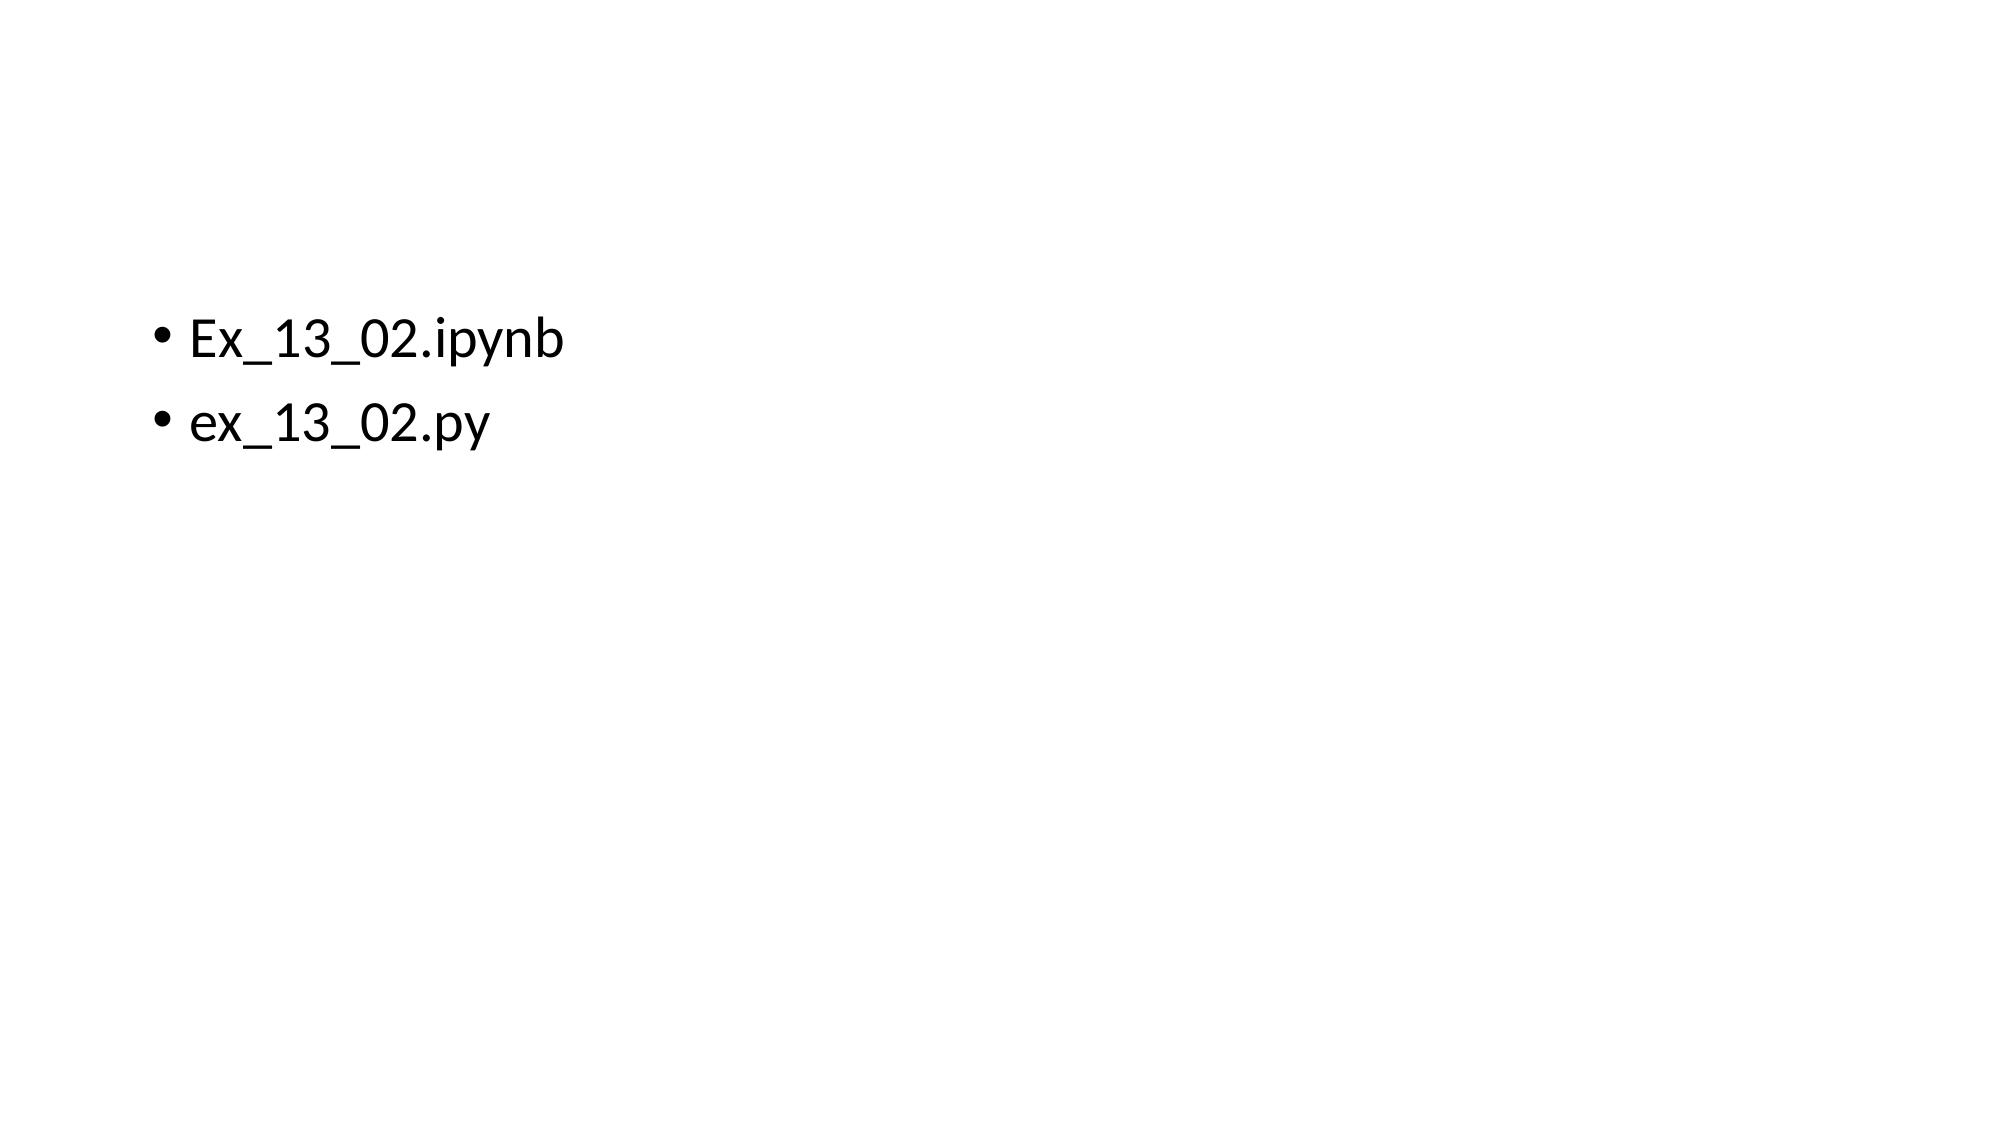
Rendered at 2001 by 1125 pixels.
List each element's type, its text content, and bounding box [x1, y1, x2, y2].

list Ex_13_02.ipynb ex_13_02.py [137, 299, 1863, 1014]
